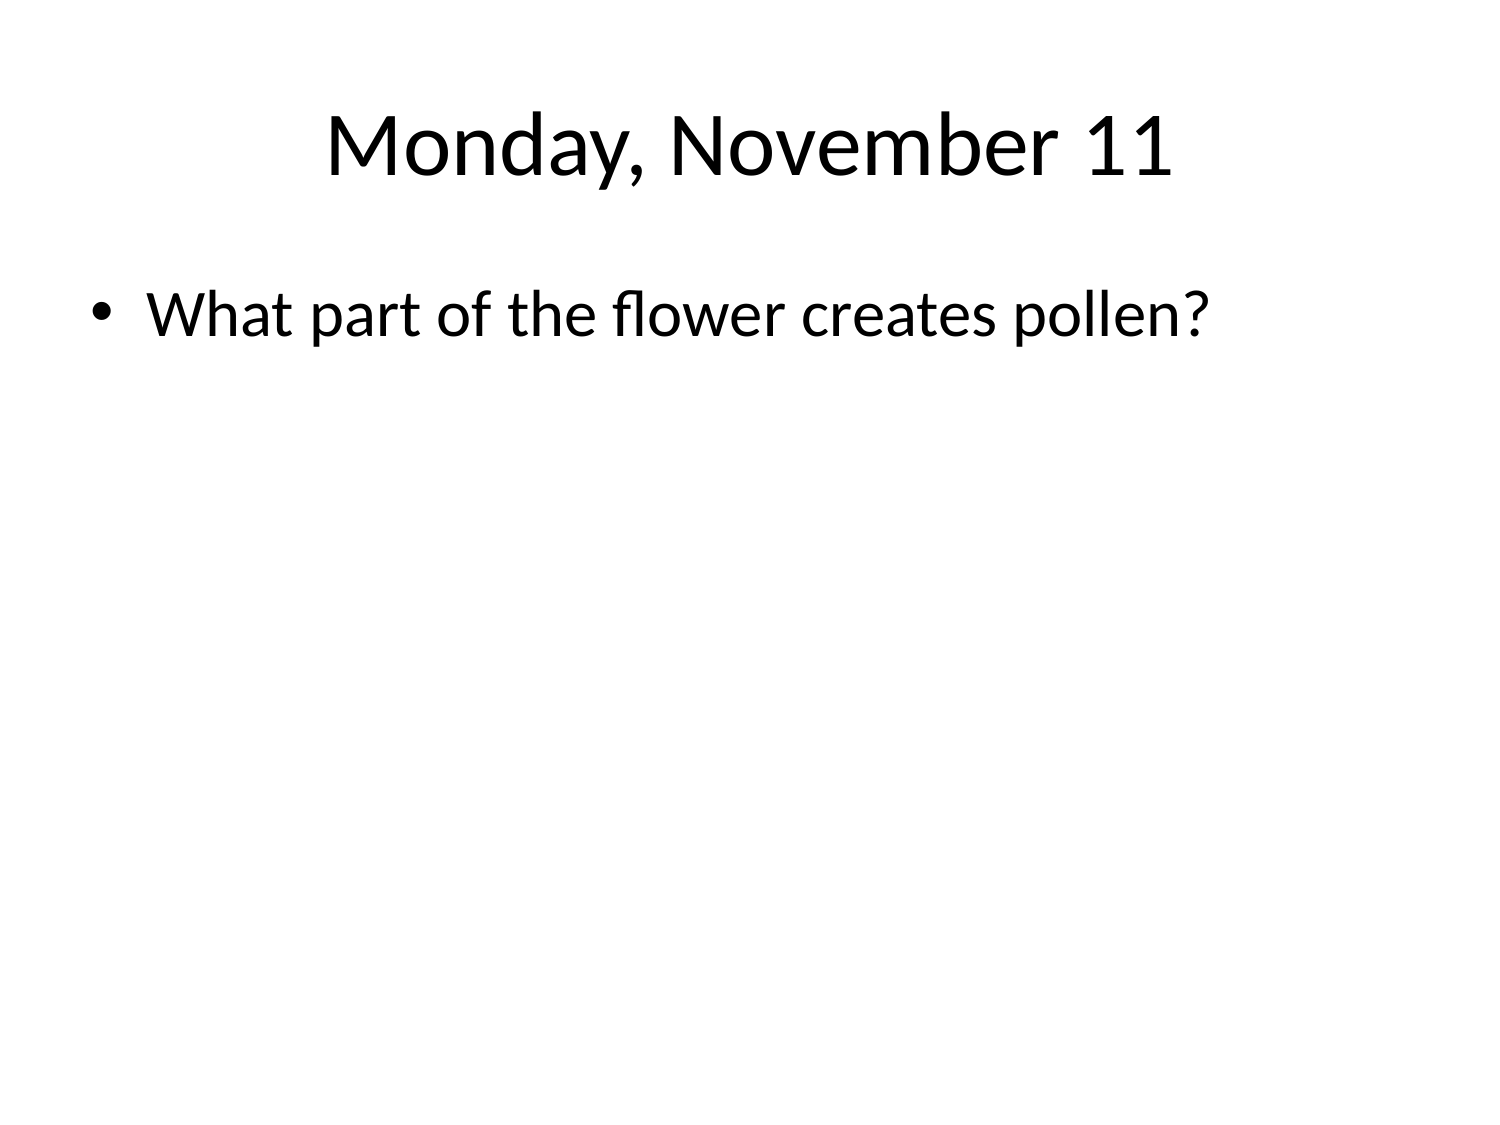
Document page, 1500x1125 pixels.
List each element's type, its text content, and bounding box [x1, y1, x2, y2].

title Monday, November 11 [75, 45, 1425, 233]
list What part of the flower creates pollen? [75, 262, 1425, 1005]
